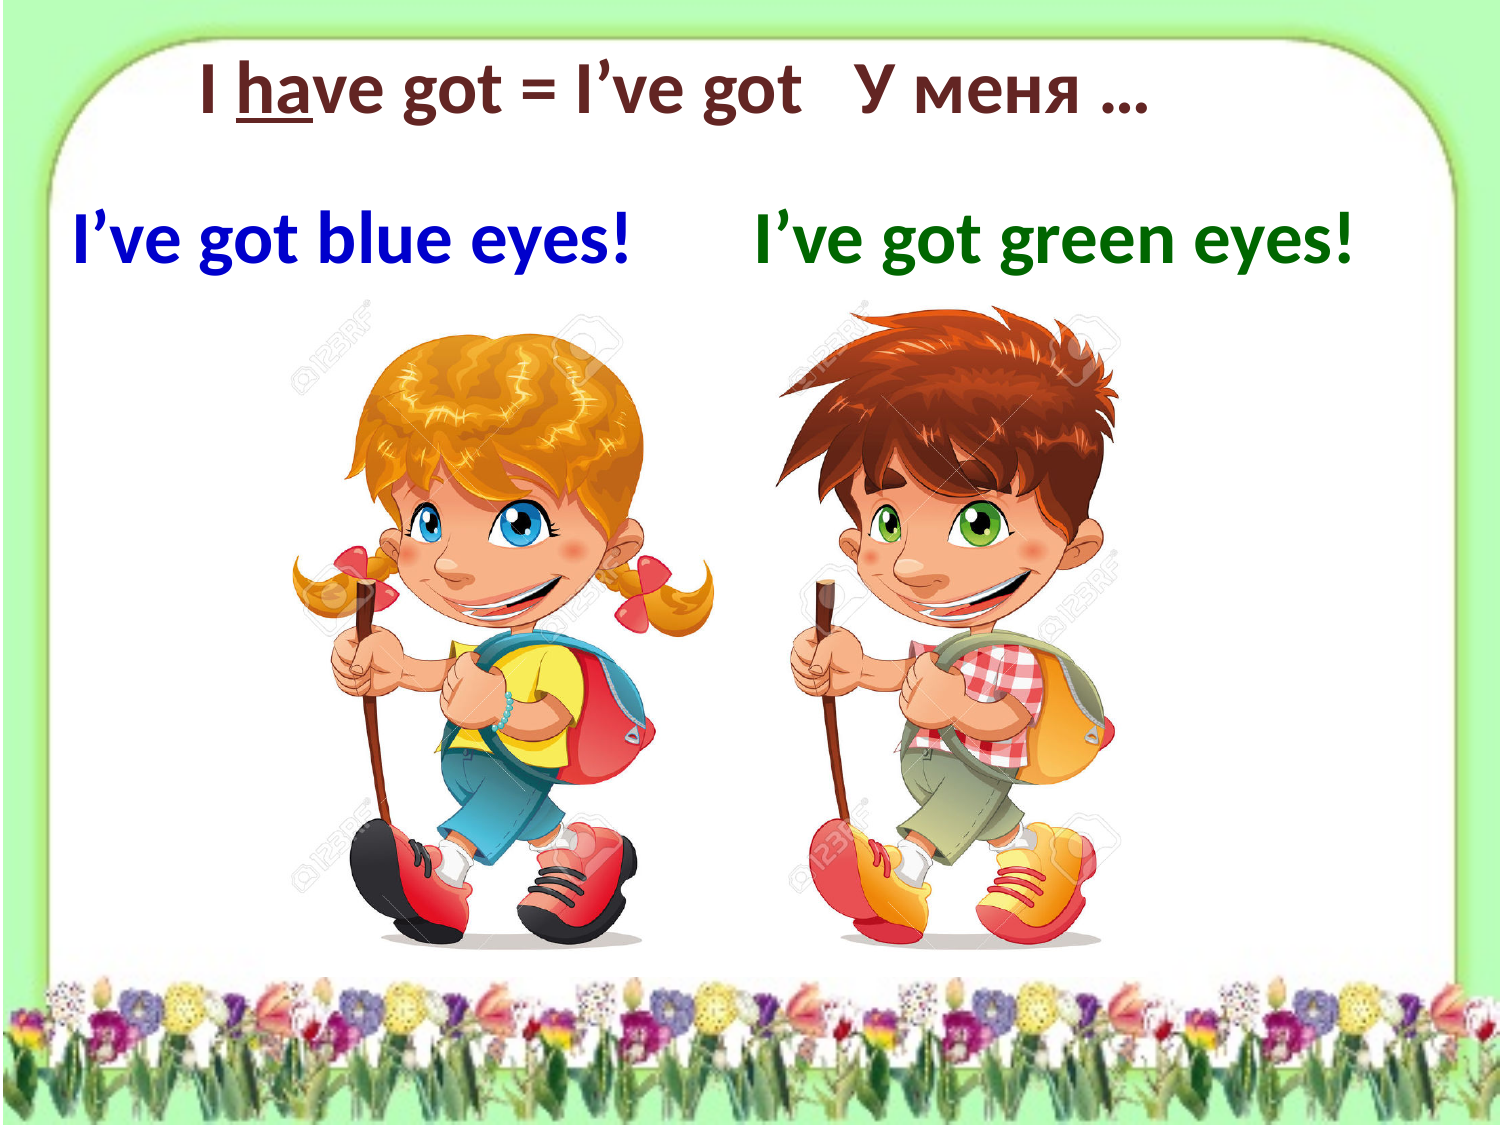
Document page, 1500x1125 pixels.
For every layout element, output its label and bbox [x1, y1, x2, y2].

list [3, 0, 1500, 1125]
picture [265, 278, 1146, 977]
